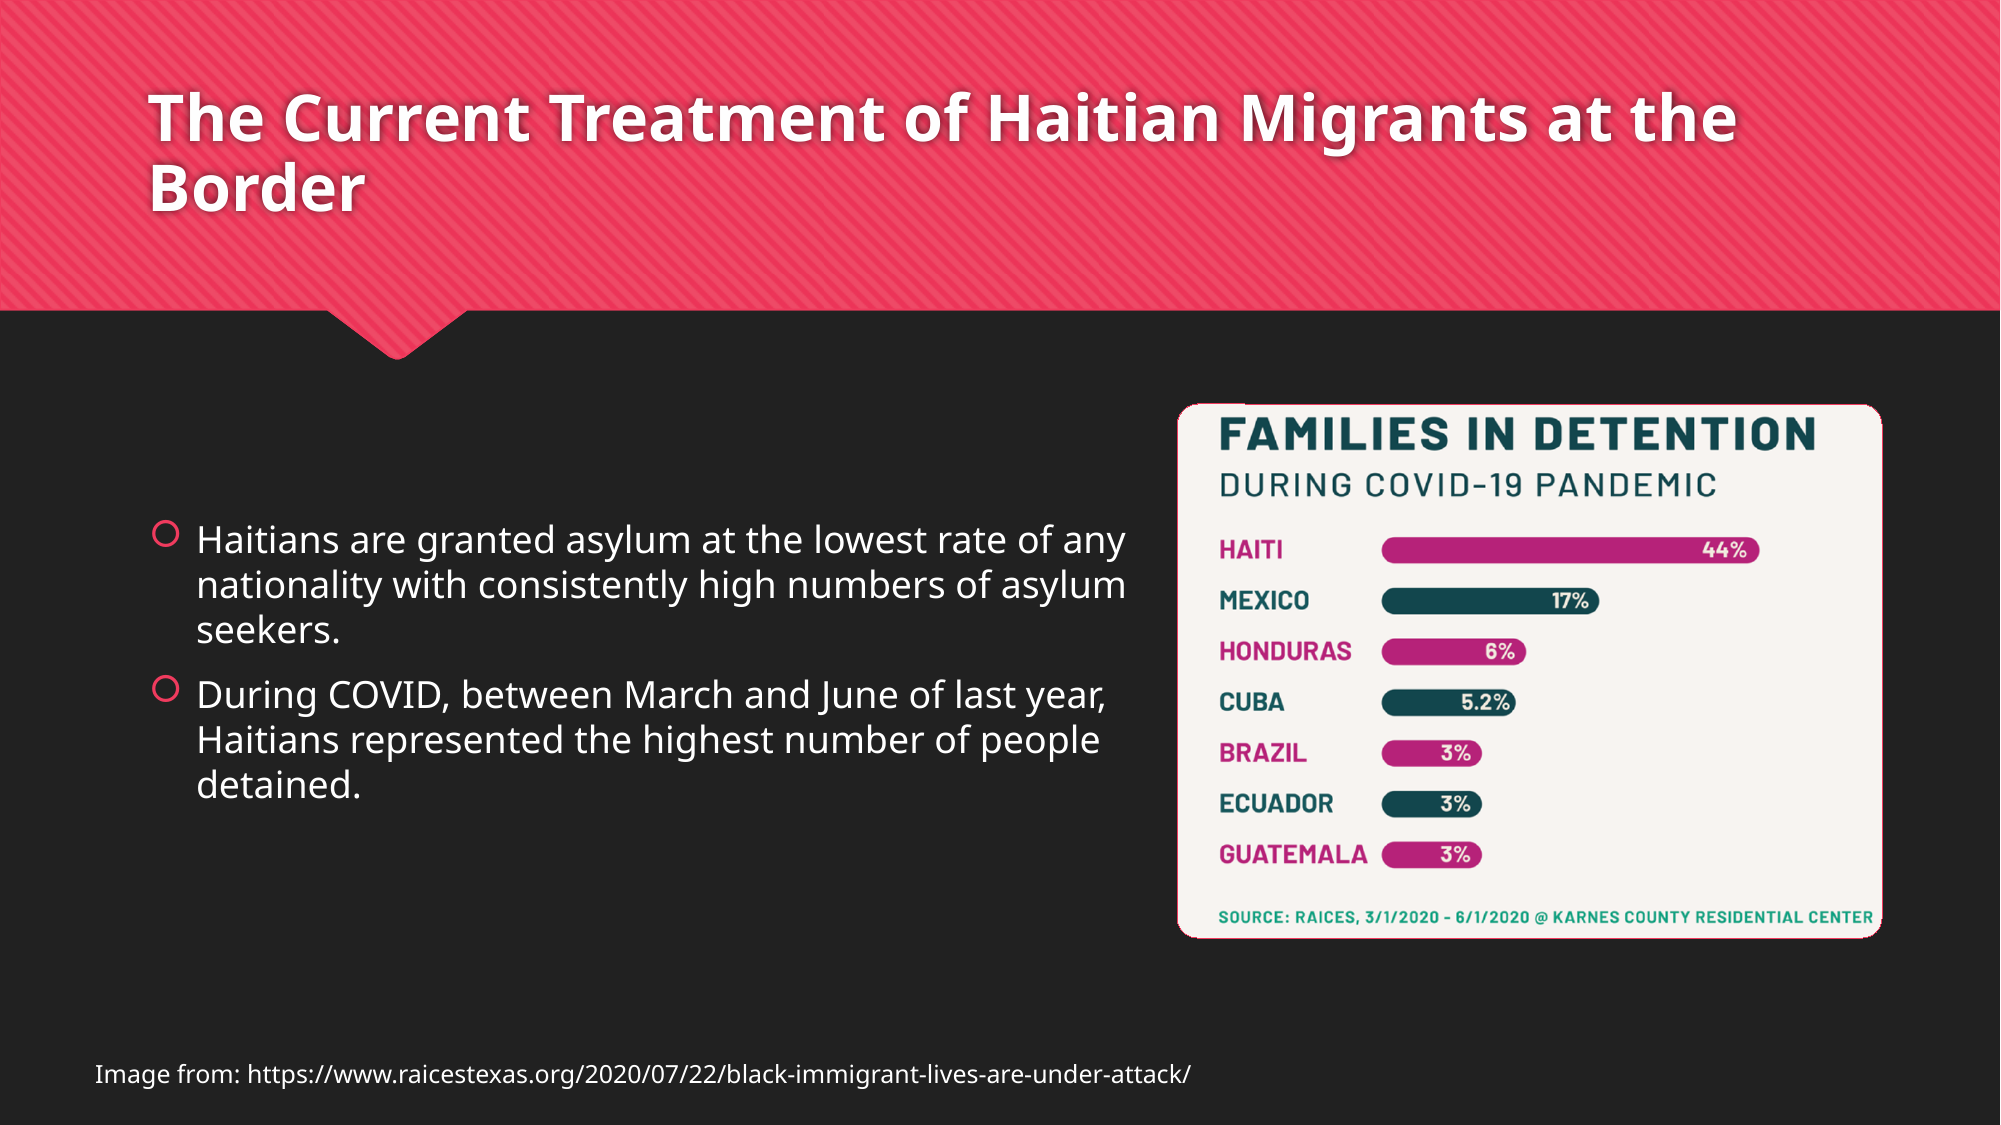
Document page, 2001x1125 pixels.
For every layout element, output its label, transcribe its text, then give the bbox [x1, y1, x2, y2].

picture [1176, 403, 1883, 939]
text_box Haitians are granted asylum at the lowest rate of any nationality with consistently high numbers of asylum seekers. During COVID, between March and June of last year, Haitians represented the highest number of people detained. [134, 395, 1144, 992]
text_box [0, 0, 2000, 360]
text_box Image from: https://www.raicestexas.org/2020/07/22/black-immigrant-lives-are-under-attack/ [80, 1051, 1208, 1125]
title The Current Treatment of Haitian Migrants at the Border [132, 73, 1868, 233]
